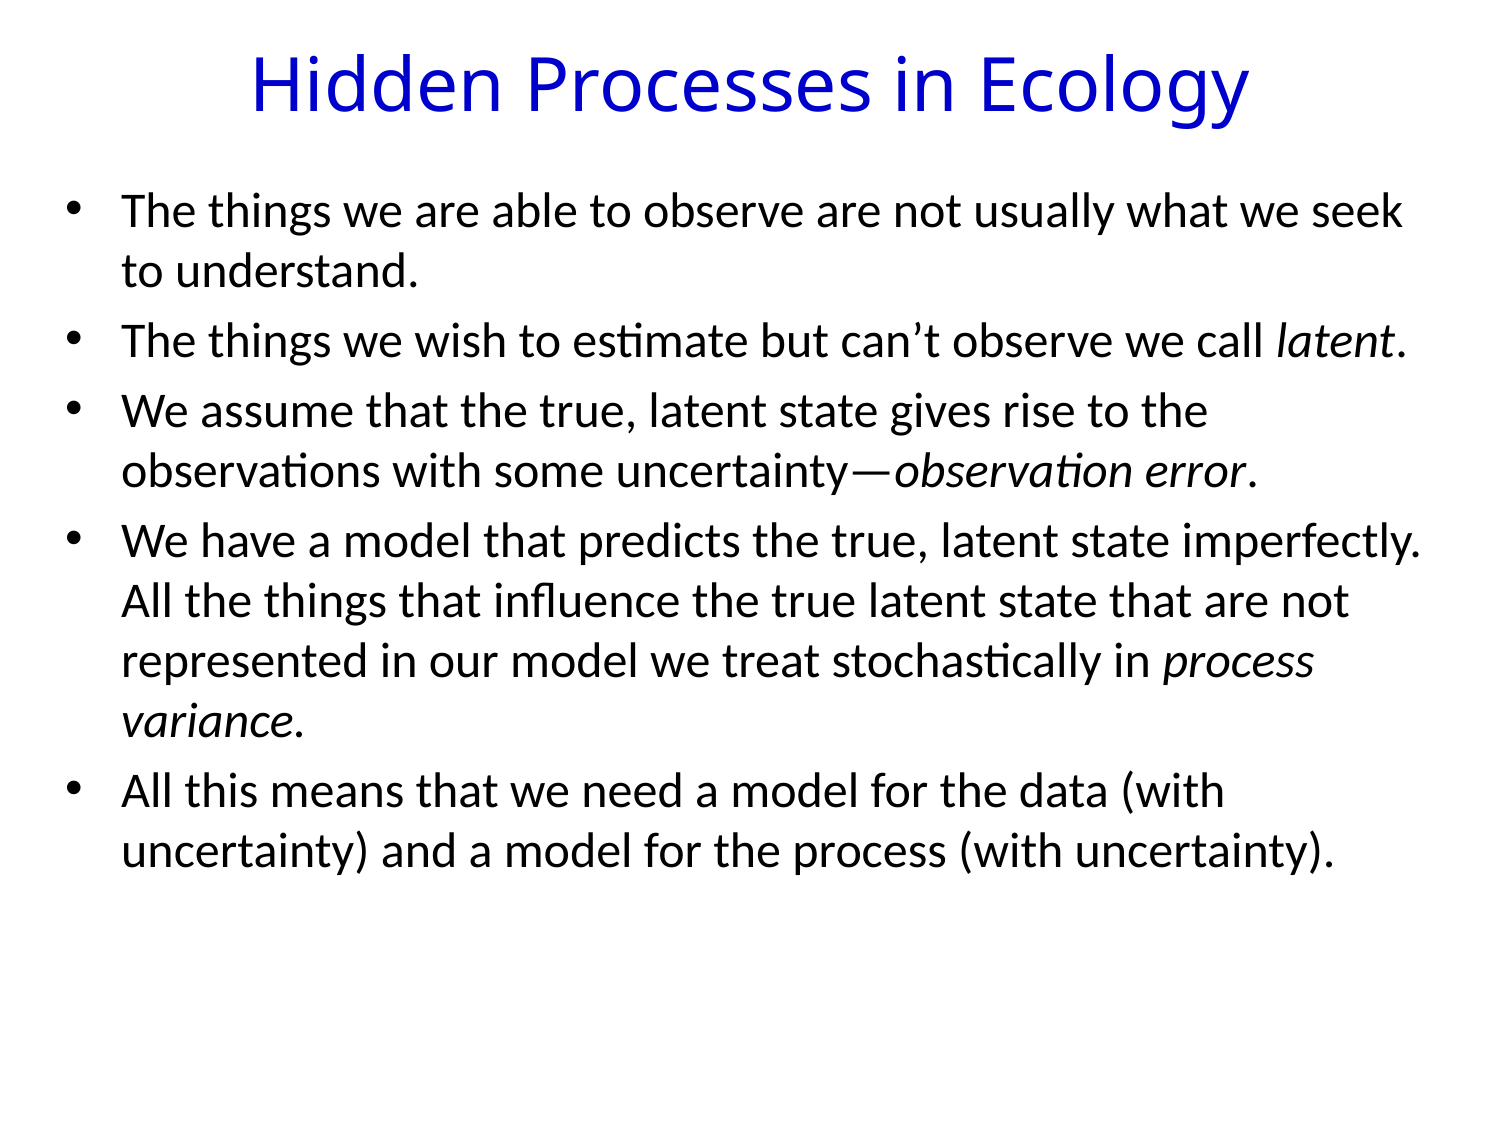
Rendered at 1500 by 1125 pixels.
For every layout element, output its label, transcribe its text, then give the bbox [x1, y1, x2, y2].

list The things we are able to observe are not usually what we seek to understand. The things we wish to estimate but can’t observe we call latent. We assume that the true, latent state gives rise to the observations with some uncertainty—observation error. We have a model that predicts the true, latent state imperfectly. All the things that influence the true latent state that are not represented in our model we treat stochastically in process variance. All this means that we need a model for the data (with uncertainty) and a model for the process (with uncertainty). [50, 170, 1450, 913]
title Hidden Processes in Ecology [75, 0, 1425, 170]
